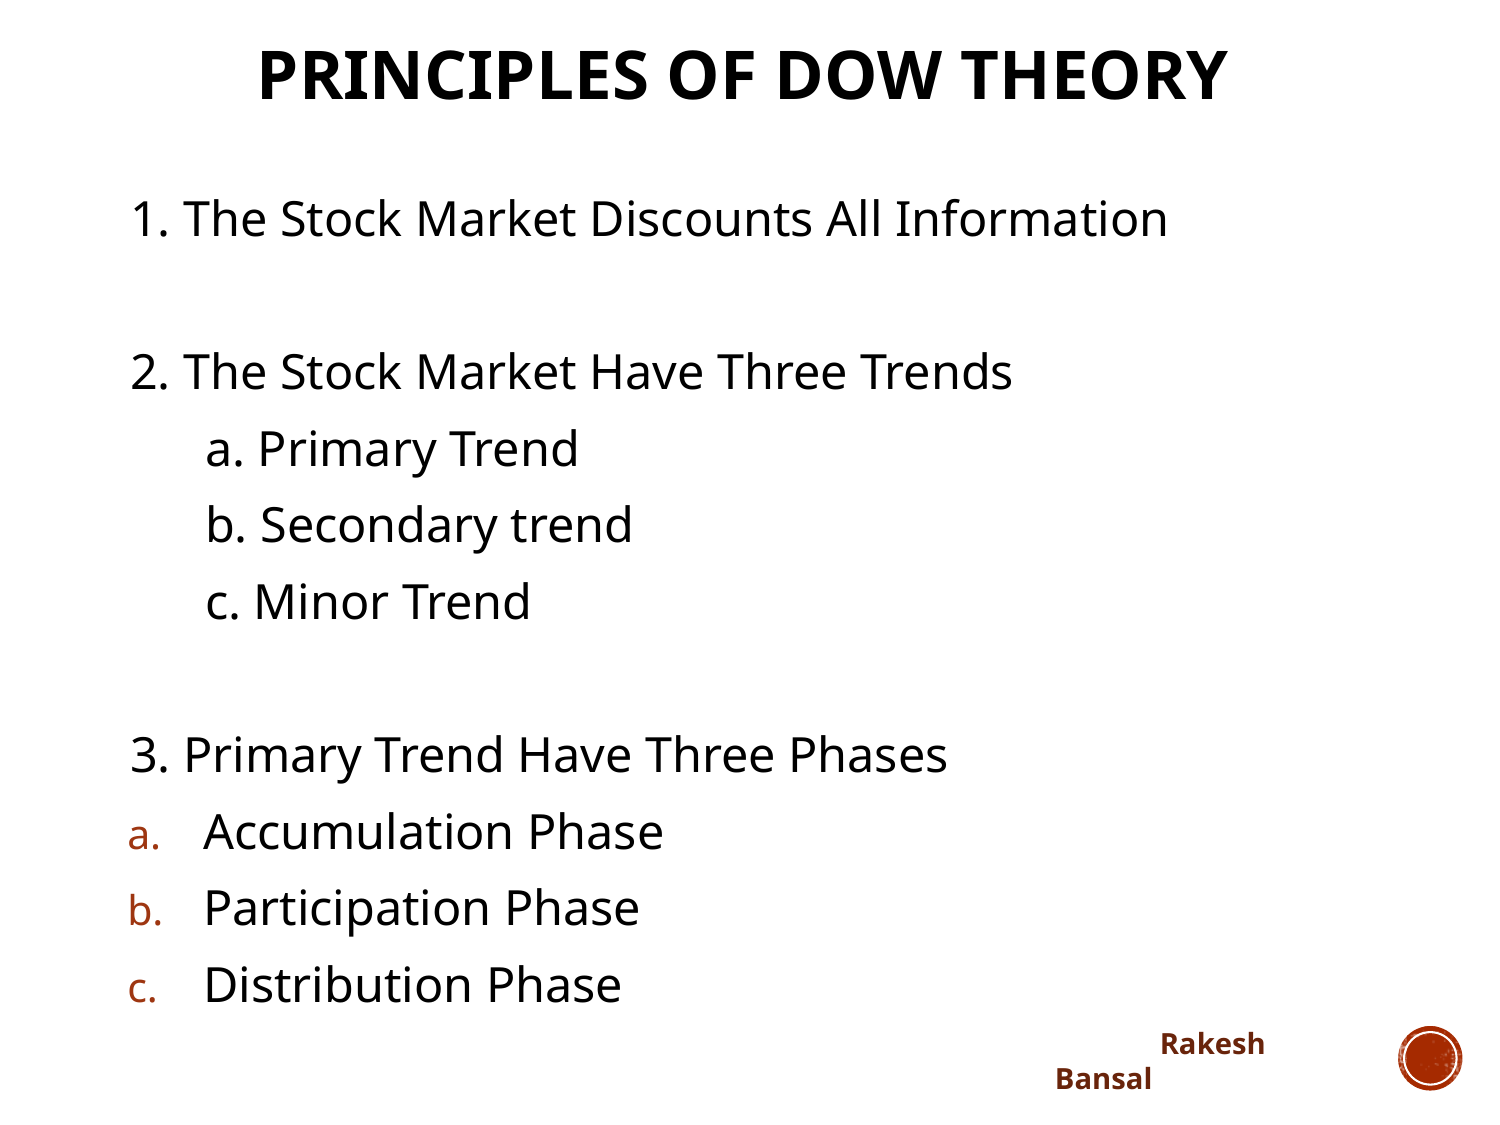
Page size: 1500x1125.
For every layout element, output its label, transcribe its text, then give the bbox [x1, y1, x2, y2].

title Principles of Dow Theory [225, 3, 1263, 154]
list 1. The Stock Market Discounts All Information 2. The Stock Market Have Three Trends a. Primary Trend b. Secondary trend c. Minor Trend 3. Primary Trend Have Three Phases Accumulation Phase Participation Phase Distribution Phase [87, 187, 1438, 1026]
text_box Rakesh Bansal [1039, 1025, 1387, 1096]
